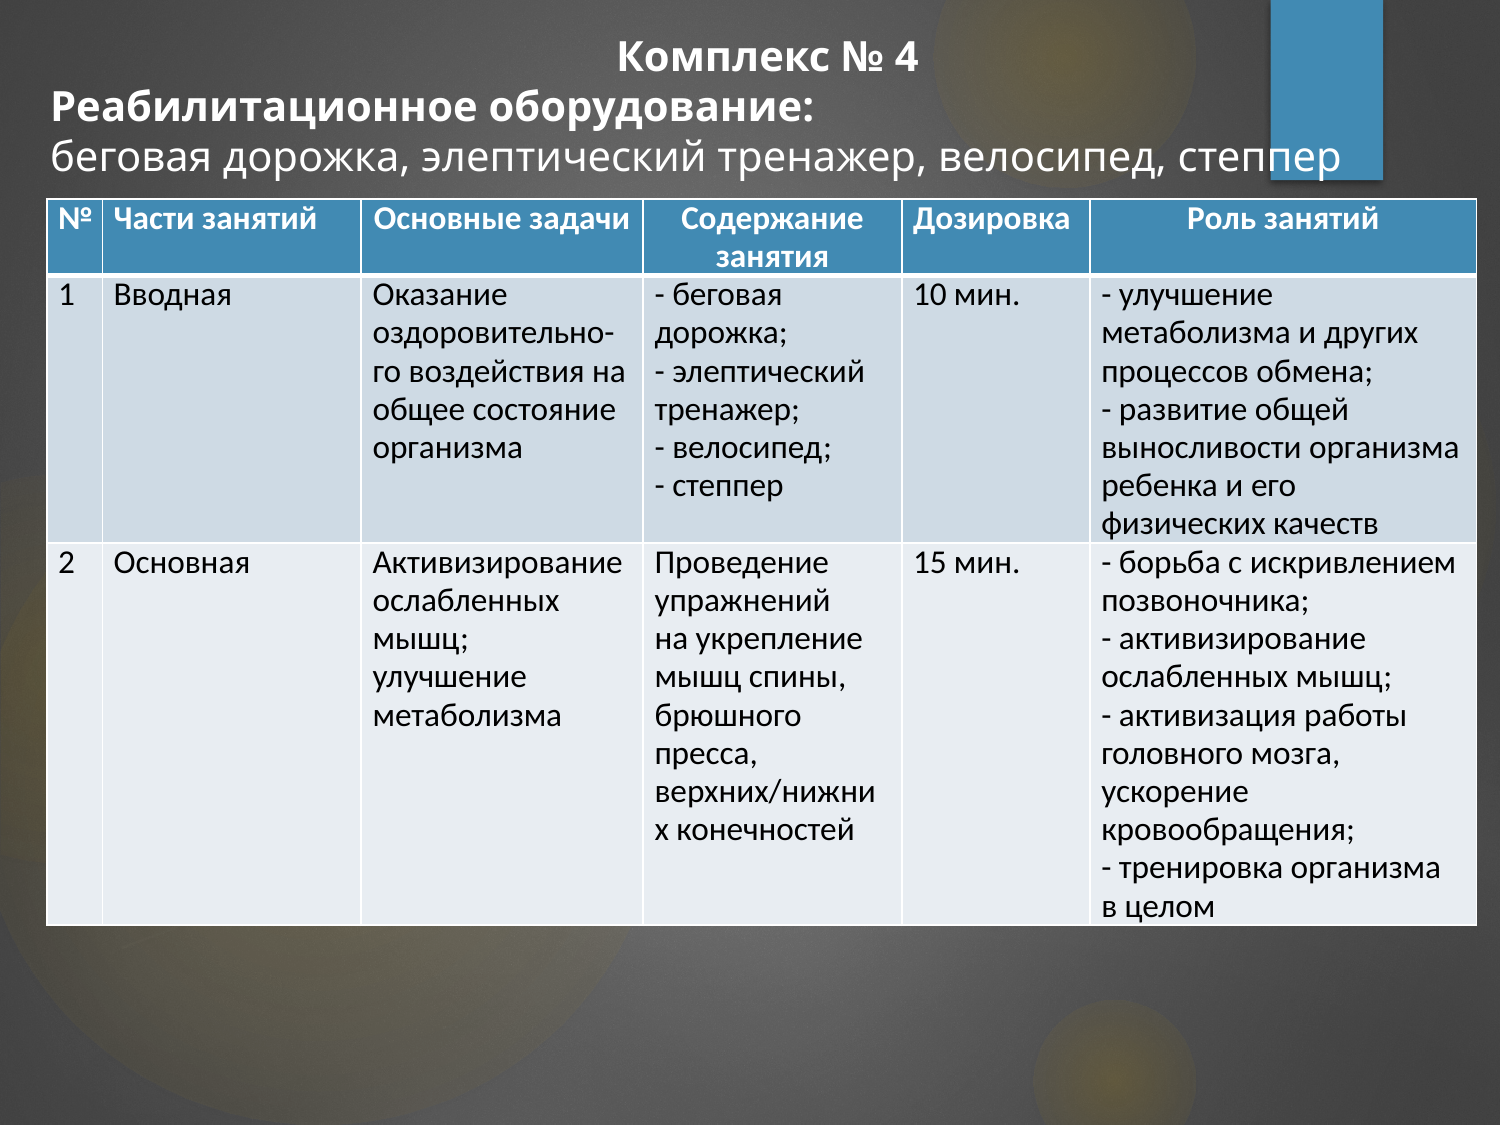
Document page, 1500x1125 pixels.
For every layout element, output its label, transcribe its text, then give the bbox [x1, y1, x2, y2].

table_header Части занятий [103, 200, 360, 273]
table_header Содержание занятия [644, 200, 901, 273]
table_cell 15 мин. [903, 544, 1089, 924]
table_cell - беговая дорожка; - элептический тренажер; - велосипед; - степпер [644, 278, 901, 542]
table_header Дозировка [903, 200, 1089, 273]
table_header № [48, 200, 102, 273]
table_cell 1 [48, 278, 102, 542]
table_cell Основная [103, 544, 360, 924]
table_header Основные задачи [362, 200, 642, 273]
table_cell Вводная [103, 278, 360, 542]
table_header Роль занятий [1091, 200, 1476, 273]
table_cell Оказание оздоровительно-го воздействия на общее состояние организма [362, 278, 642, 542]
table_cell Активизирование ослабленных мышц; улучшение метаболизма [362, 544, 642, 924]
table_cell 10 мин. [903, 278, 1089, 542]
text_box Комплекс № 4 Реабилитационное оборудование: беговая дорожка, элептический тренажер, велосипед, степпер [35, 81, 1500, 188]
table_cell - борьба с искривлением позвоночника; - активизирование ослабленных мышц; - активизация работы головного мозга, ускорение кровообращения; - тренировка организма в целом [1091, 544, 1476, 924]
table_cell 2 [48, 544, 102, 924]
table_cell - улучшение метаболизма и других процессов обмена; - развитие общей выносливости организма ребенка и его физических качеств [1091, 278, 1476, 542]
table_cell Проведение упражнений на укрепление мышц спины, брюшного пресса, верхних/нижних конечностей [644, 544, 901, 924]
